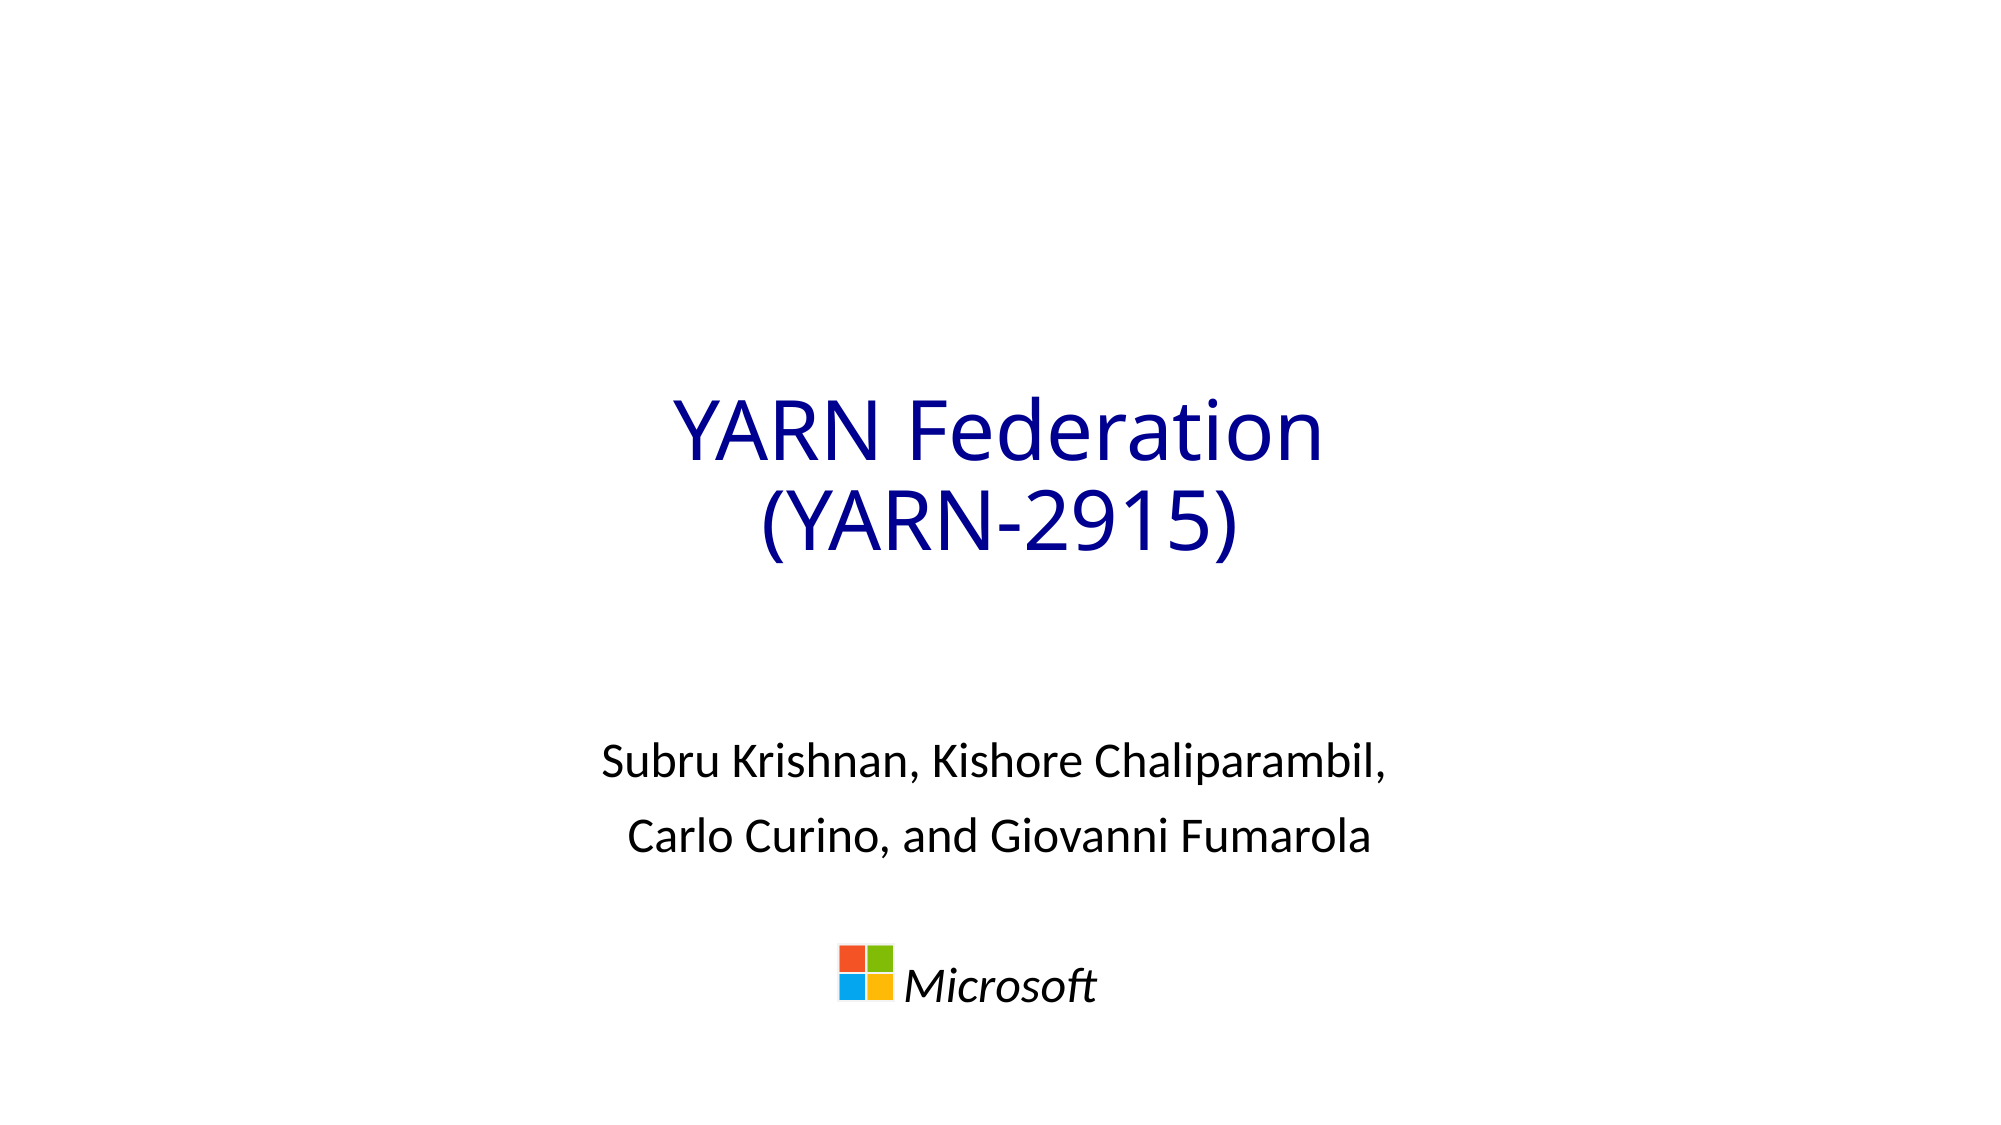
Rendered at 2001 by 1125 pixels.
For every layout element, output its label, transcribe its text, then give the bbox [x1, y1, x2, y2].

subtitle Subru Krishnan, Kishore Chaliparambil, Carlo Curino, and Giovanni Fumarola Microsoft [86, 590, 1914, 1025]
title YARN Federation (YARN-2915) [249, 184, 1750, 576]
picture [837, 943, 895, 1002]
